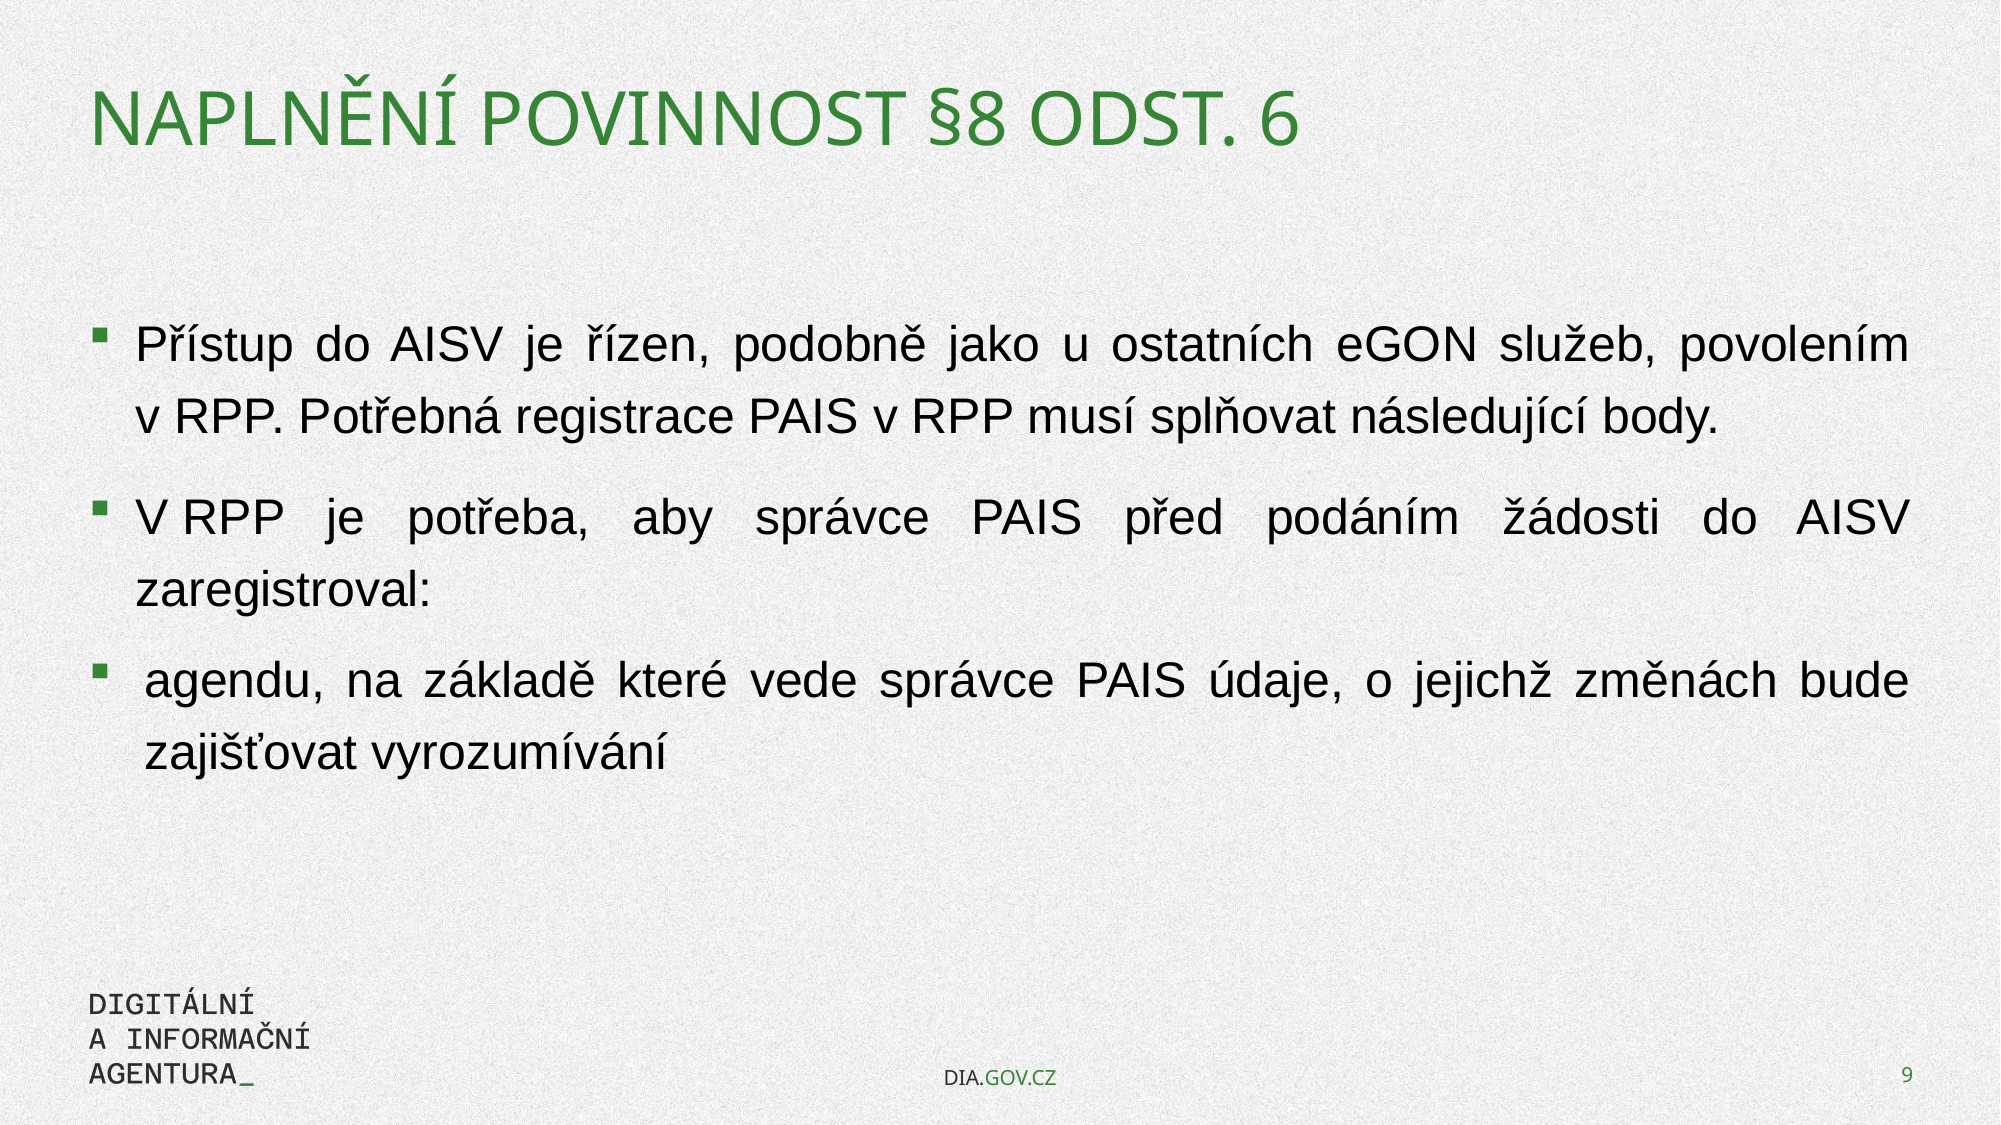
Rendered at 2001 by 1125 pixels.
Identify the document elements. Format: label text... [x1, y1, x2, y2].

slide_number 9 [1612, 1037, 1928, 1098]
list Přístup do AISV je řízen, podobně jako u ostatních eGON služeb, povolením v RPP. Potřebná registrace PAIS v RPP musí splňovat následující body. V RPP je potřeba, aby správce PAIS před podáním žádosti do AISV zaregistroval: agendu, na základě které vede správce PAIS údaje, o jejichž změnách bude zajišťovat vyrozumívání [88, 299, 1912, 980]
picture [0, 0, 2001, 1125]
title Naplnění povinnost §8 odst. 6 [88, 70, 1912, 284]
footer DIA.GOV.CZ [558, 1037, 1442, 1098]
